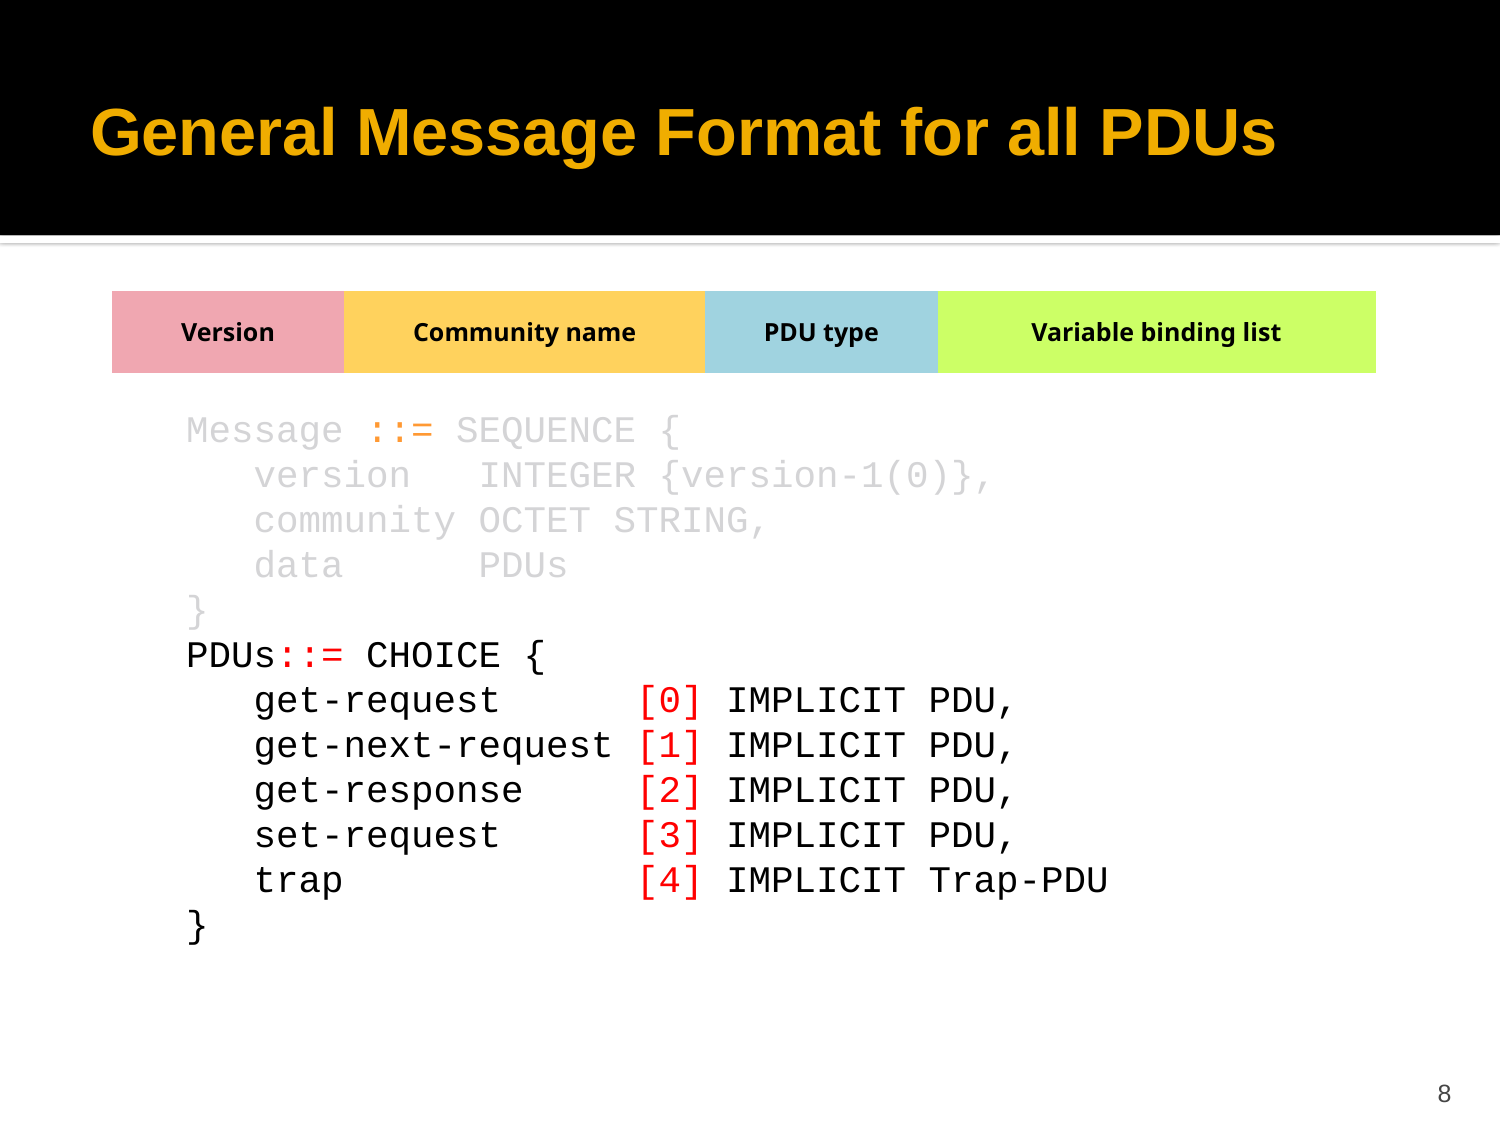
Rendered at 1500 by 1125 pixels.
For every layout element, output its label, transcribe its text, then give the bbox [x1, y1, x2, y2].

table_header PDU type [705, 291, 938, 373]
text_box Message ::= SEQUENCE { version INTEGER {version-1(0)}, community OCTET STRING, data PDUs } PDUs::= CHOICE { get-request [0] IMPLICIT PDU, get-next-request [1] IMPLICIT PDU, get-response [2] IMPLICIT PDU, set-request [3] IMPLICIT PDU, trap [4] IMPLICIT Trap-PDU } [171, 397, 1422, 1048]
slide_number 8 [1345, 1062, 1467, 1108]
table_header Community name [344, 291, 705, 373]
table_header Version [112, 291, 344, 373]
title General Message Format for all PDUs [75, 25, 1425, 231]
table_header Variable binding list [938, 291, 1376, 373]
